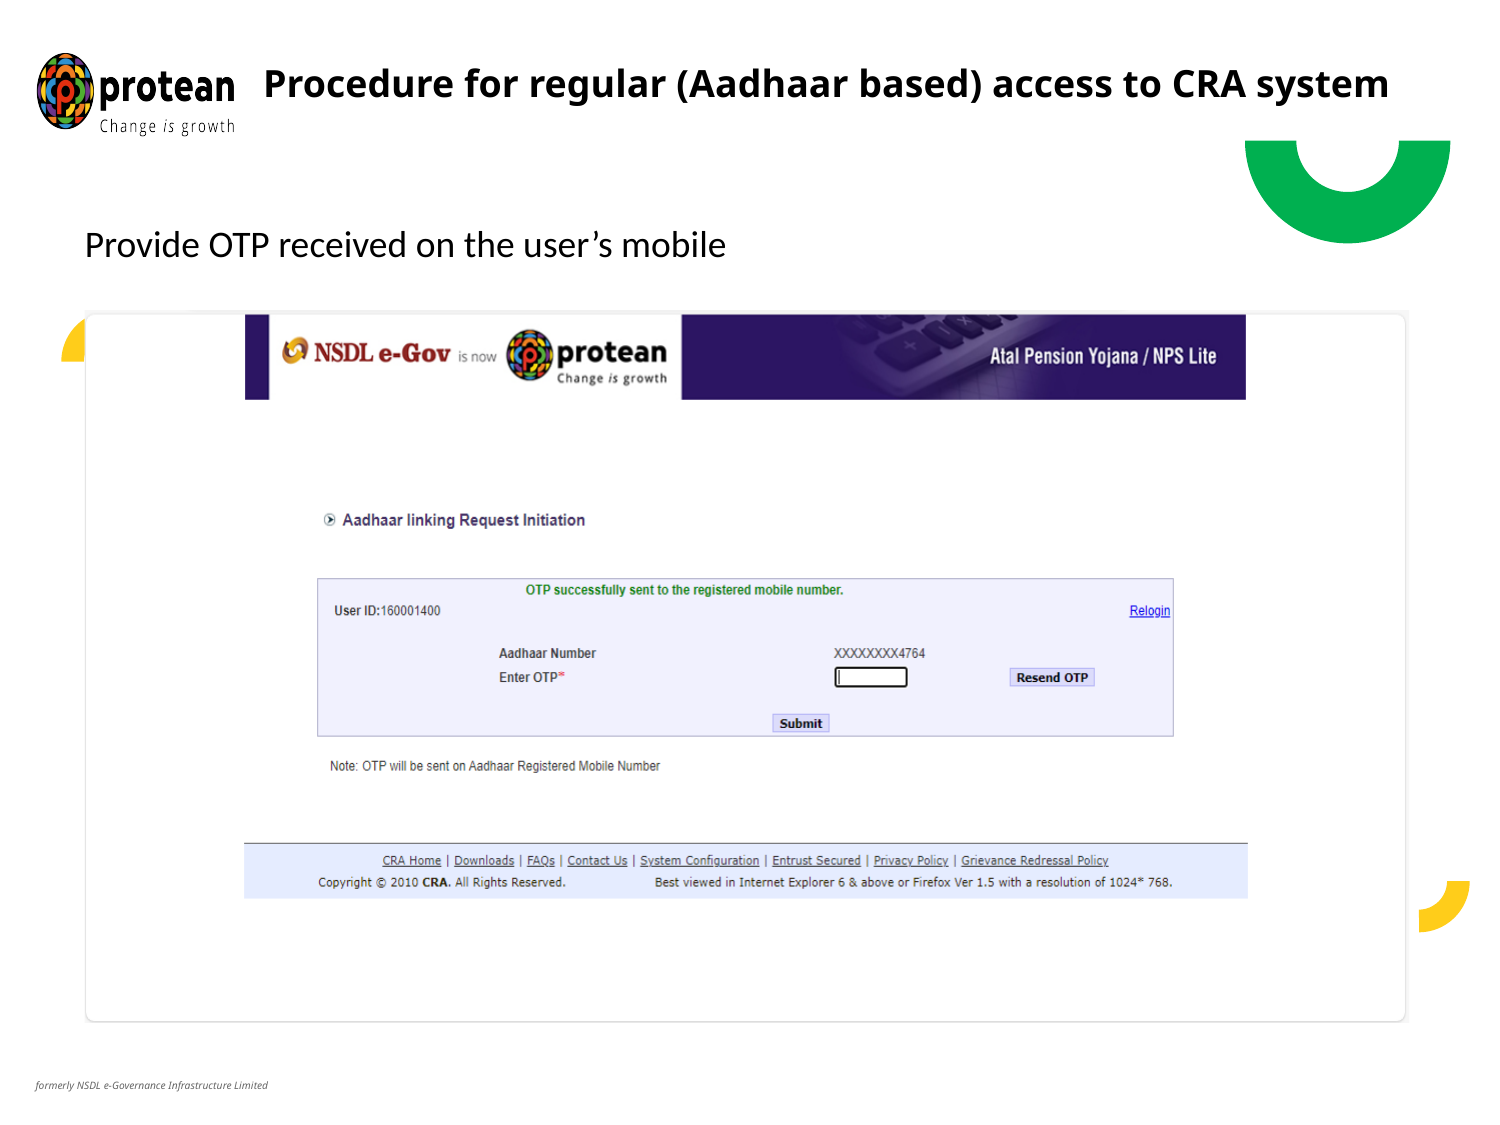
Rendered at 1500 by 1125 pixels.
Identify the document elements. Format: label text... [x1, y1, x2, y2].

text_box Provide OTP received on the user’s mobile [70, 213, 1437, 273]
text_box [60, 317, 84, 363]
text_box [1417, 880, 1471, 934]
picture [84, 310, 1410, 1023]
picture [22, 0, 247, 201]
text_box [1243, 139, 1452, 213]
text_box Procedure for regular (Aadhaar based) access to CRA system [245, 65, 1410, 150]
